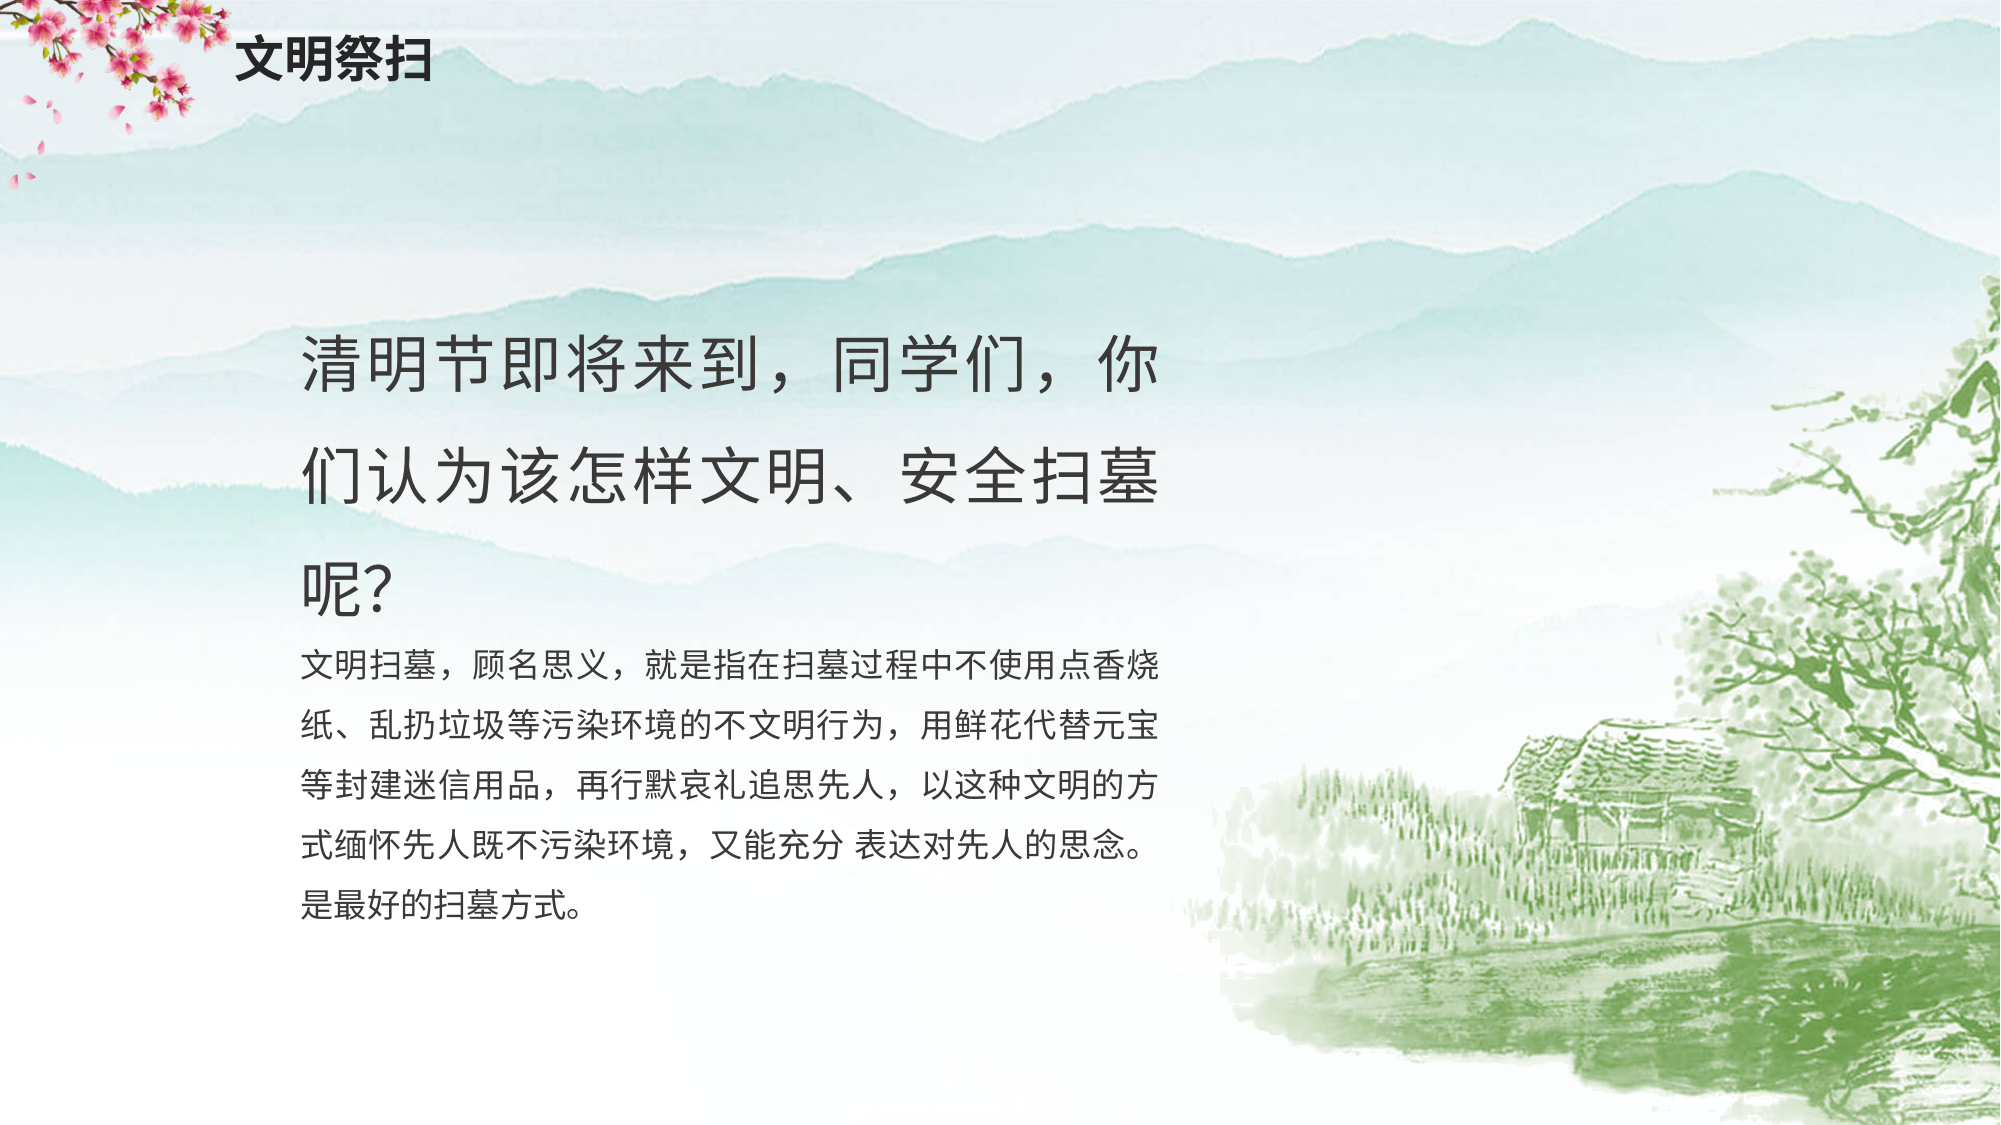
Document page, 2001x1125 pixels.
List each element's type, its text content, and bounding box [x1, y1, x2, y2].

text_box 清明节即将来到，同学们，你们认为该怎样文明、安全扫墓呢？ 文明扫墓，顾名思义，就是指在扫墓过程中不使用点香烧纸、乱扔垃圾等污染环境的不文明行为，用鲜花代替元宝等封建迷信用品，再行默哀礼追思先人，以这种文明的方式缅怀先人既不污染环境，又能充分 表达对先人的思念。是最好的扫墓方式。 [285, 279, 1148, 932]
picture [0, 0, 2000, 1125]
text_box 文明祭扫 [232, 19, 575, 95]
